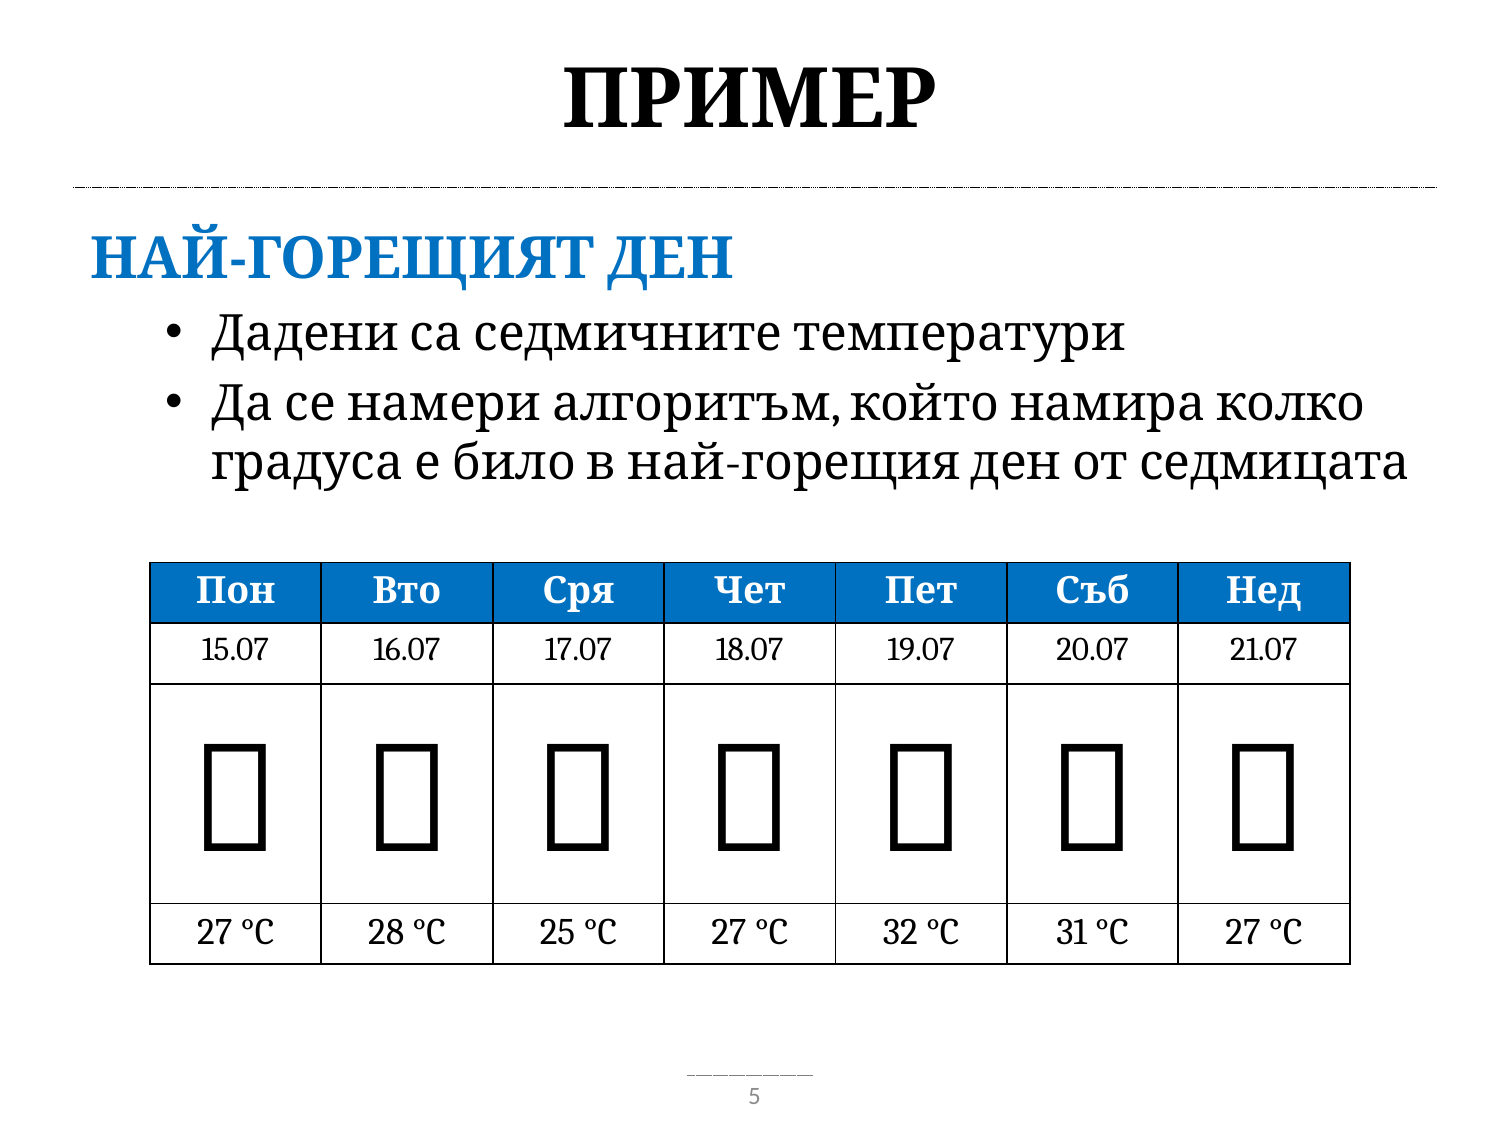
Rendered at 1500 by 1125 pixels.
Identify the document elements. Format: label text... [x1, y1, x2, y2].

table_cell  [836, 685, 1006, 903]
table_cell 17.07 [494, 624, 663, 683]
table_cell 21.07 [1179, 624, 1349, 683]
table_cell  [1008, 685, 1177, 903]
table_cell 16.07 [322, 624, 492, 683]
table_cell  [1179, 685, 1349, 903]
title Пример [0, 0, 1500, 188]
table_cell 27 °C [151, 904, 320, 963]
table_cell  [665, 685, 835, 903]
slide_number 5 [579, 1065, 930, 1125]
table_cell  [322, 685, 492, 903]
table_cell 18.07 [665, 624, 835, 683]
table_cell 19.07 [836, 624, 1006, 683]
table_cell 25 °C [494, 904, 663, 963]
table_cell 27 °C [1179, 904, 1349, 963]
table_cell 31 °C [1008, 904, 1177, 963]
table_header Пон [151, 563, 320, 622]
table_cell 27 °C [665, 904, 835, 963]
table_header Сря [494, 563, 663, 622]
table_cell 32 °C [836, 904, 1006, 963]
table_cell 28 °C [322, 904, 492, 963]
table_header Пет [836, 563, 1006, 622]
table_cell 20.07 [1008, 624, 1177, 683]
table_cell 15.07 [151, 624, 320, 683]
table_header Вто [322, 563, 492, 622]
table_cell  [494, 685, 663, 903]
table_header Съб [1008, 563, 1177, 622]
list Най-горещият ден Дадени са седмичните температури Да се намери алгоритъм, който намира колко градуса е било в най-горещия ден от седмицата [75, 212, 1450, 1063]
table_header Нед [1179, 563, 1349, 622]
table_header Чет [665, 563, 835, 622]
table_cell  [151, 685, 320, 903]
